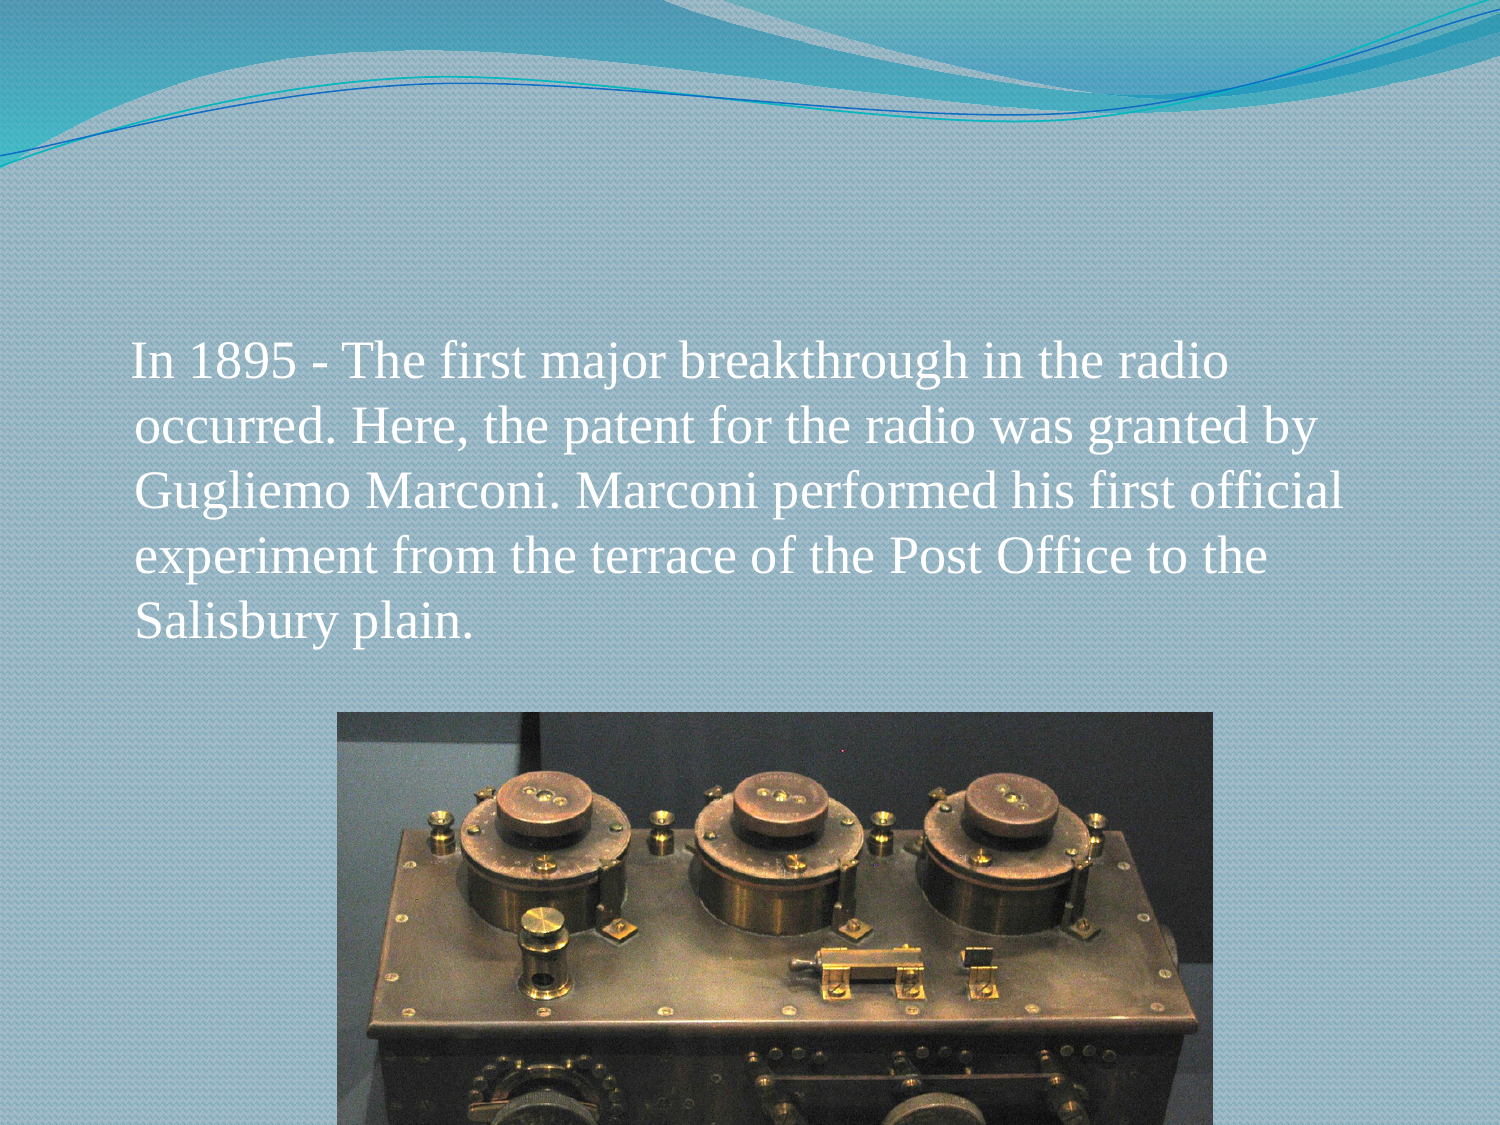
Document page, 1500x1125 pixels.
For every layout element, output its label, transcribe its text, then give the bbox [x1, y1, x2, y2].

list In 1895 - The first major breakthrough in the radio occurred. Here, the patent for the radio was granted by Gugliemo Marconi. Marconi performed his first official experiment from the terrace of the Post Office to the Salisbury plain. [75, 317, 1425, 1038]
picture [337, 712, 1213, 1125]
